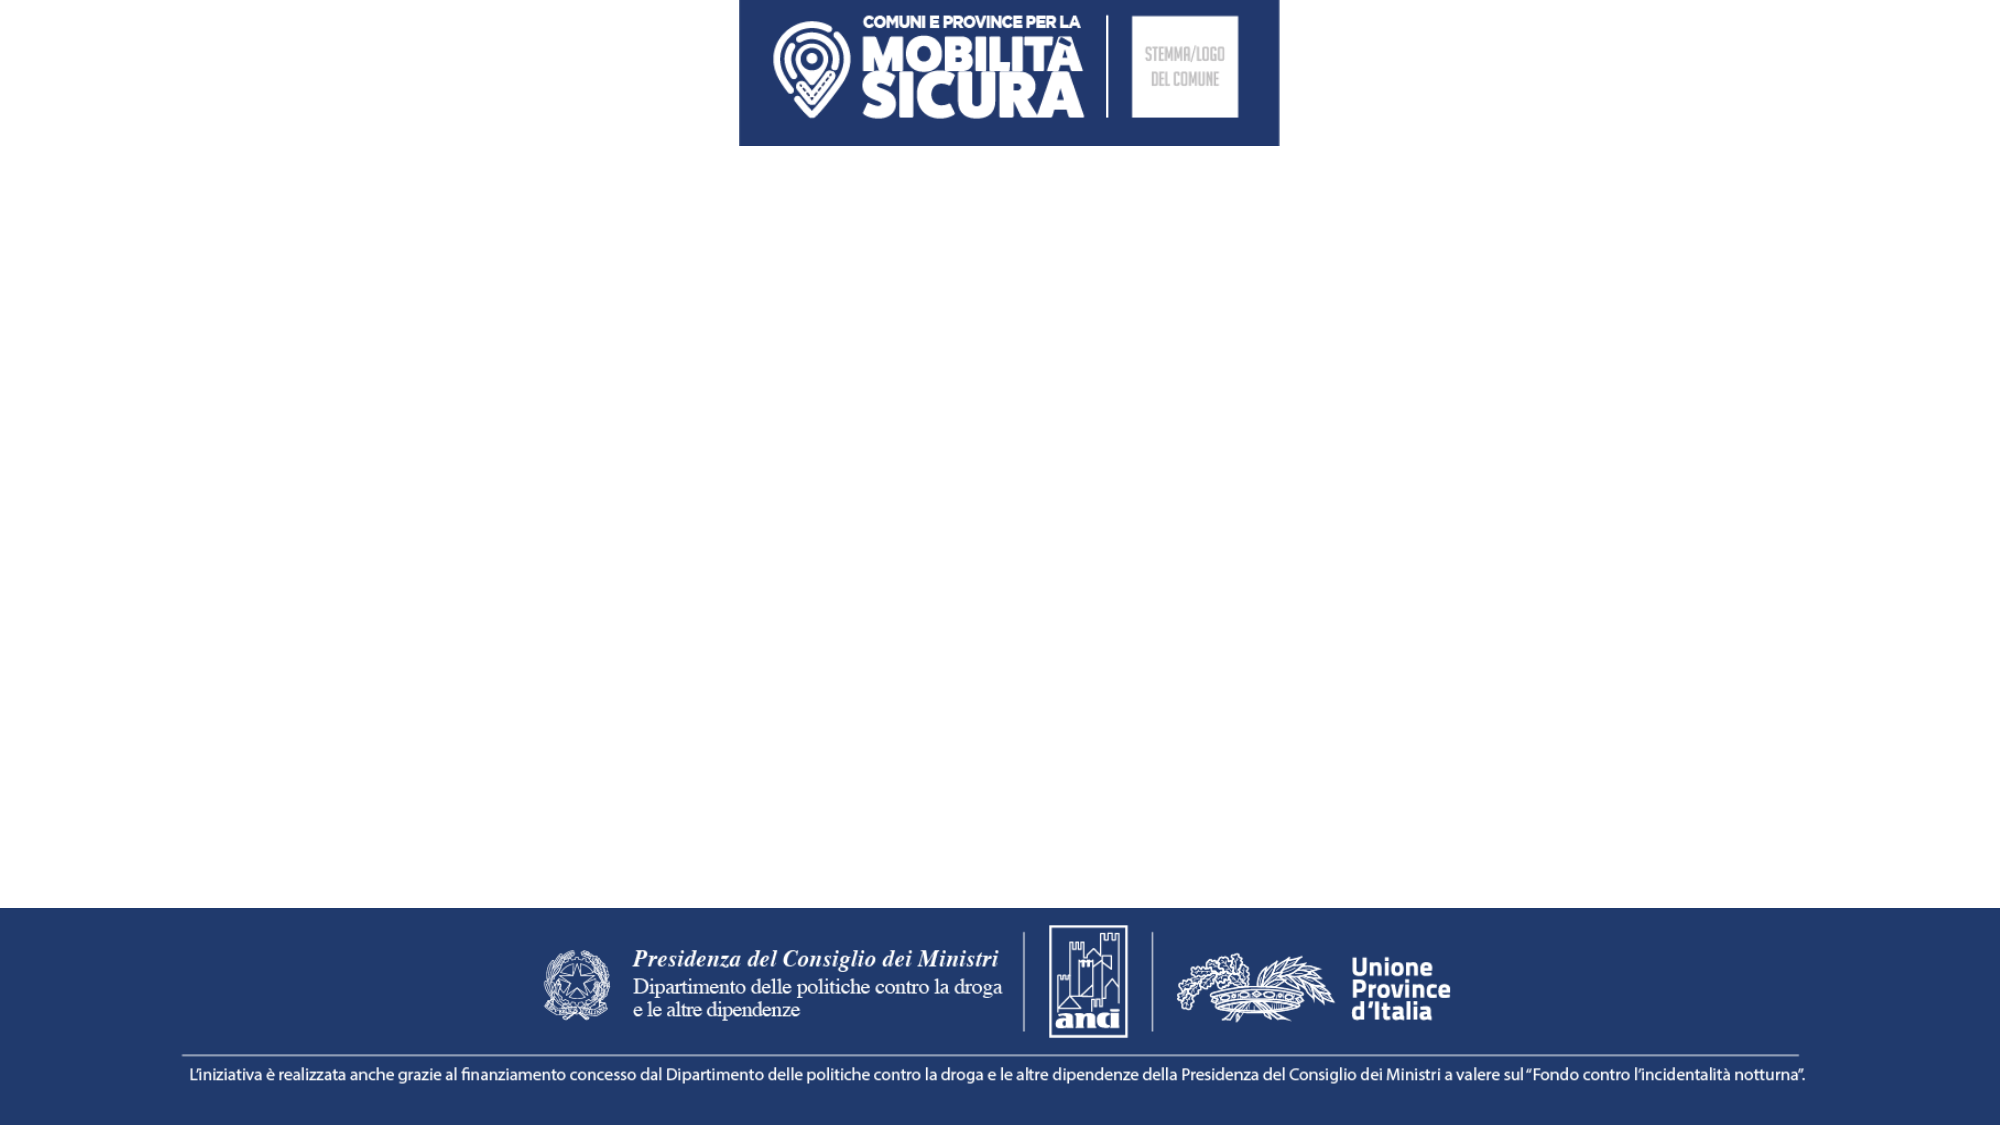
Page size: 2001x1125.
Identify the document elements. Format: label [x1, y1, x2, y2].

picture [0, 907, 2000, 1125]
picture [738, 0, 1281, 147]
